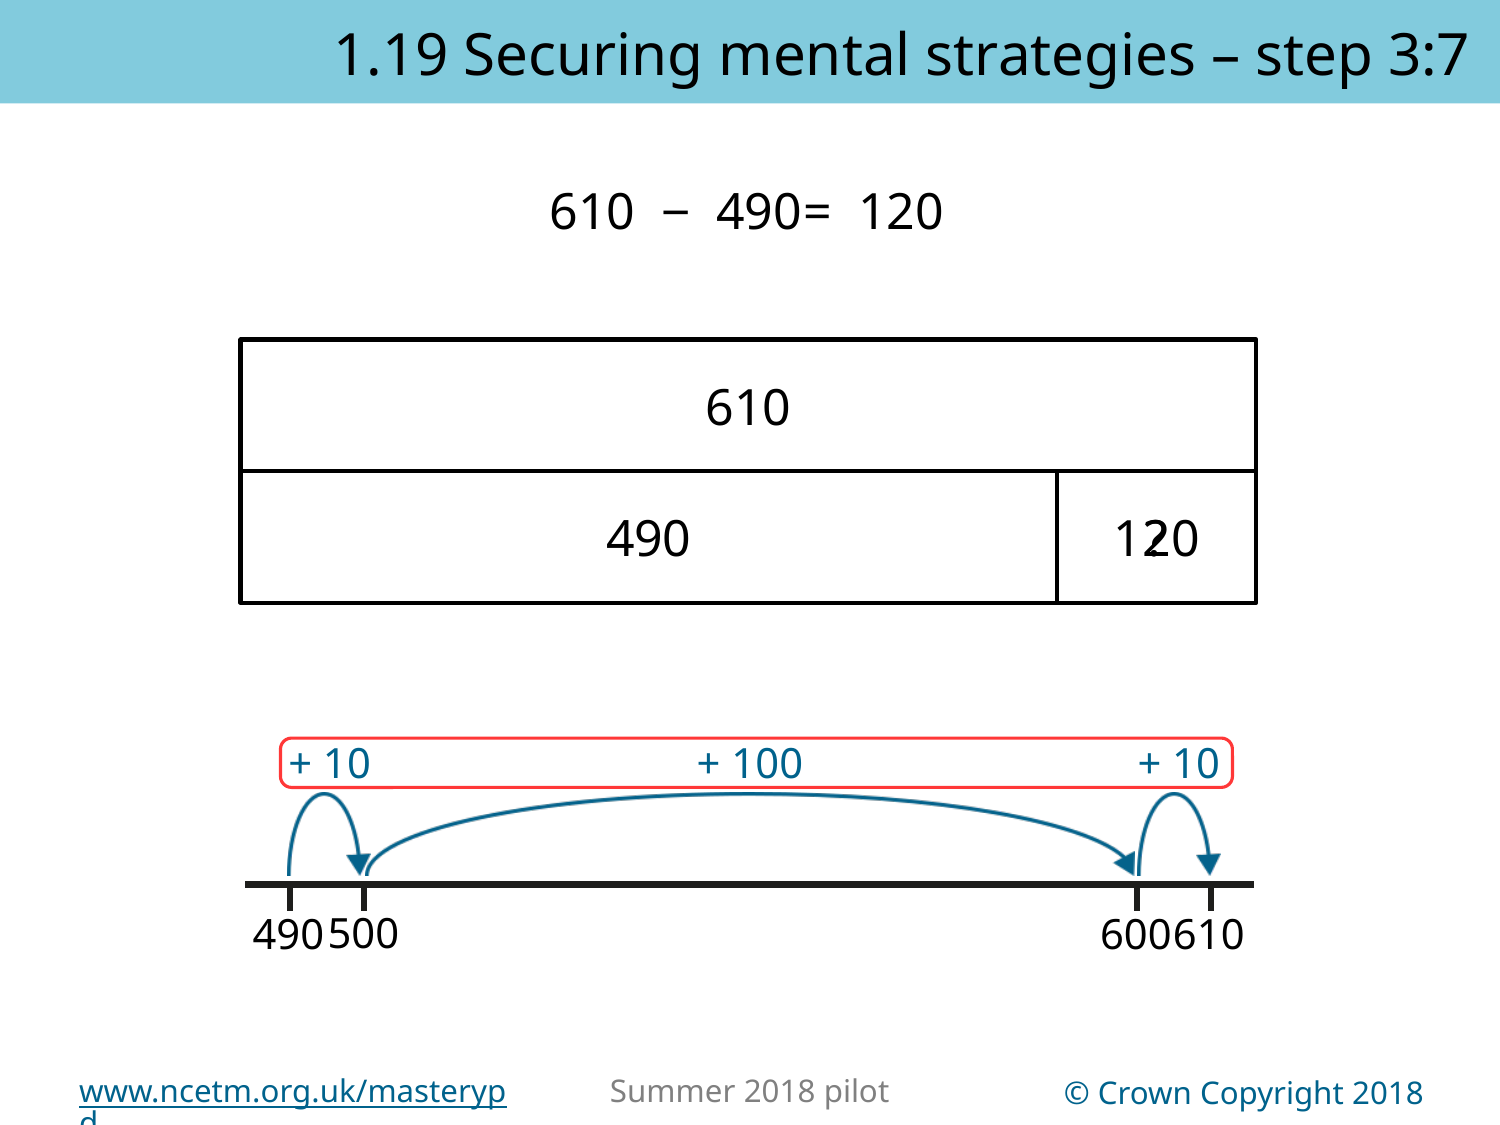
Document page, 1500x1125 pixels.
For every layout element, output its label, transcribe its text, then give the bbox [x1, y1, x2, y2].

text_box + 100 [670, 728, 830, 791]
picture [245, 881, 1254, 911]
text_box [1056, 471, 1257, 603]
picture [287, 792, 321, 866]
text_box [830, 738, 1233, 788]
picture [369, 796, 1135, 877]
text_box [280, 738, 670, 788]
text_box 600 [1085, 900, 1188, 966]
picture [1141, 792, 1222, 877]
text_box 120 [1094, 499, 1219, 575]
text_box = 120 [817, 172, 959, 247]
text_box [240, 339, 1257, 471]
text_box [240, 471, 1056, 603]
text_box 610 − 490 [534, 172, 817, 247]
picture [774, 792, 1135, 856]
text_box + 10 [271, 728, 389, 794]
list 1.19 Securing mental strategies – step 3:7 [0, 0, 1500, 104]
text_box 490 [237, 900, 340, 966]
text_box + 10 [1122, 728, 1236, 794]
text_box 610 [683, 367, 814, 443]
text_box 500 [312, 899, 415, 965]
picture [291, 792, 723, 877]
picture [1137, 792, 1171, 866]
text_box 610 [1188, 900, 1260, 966]
